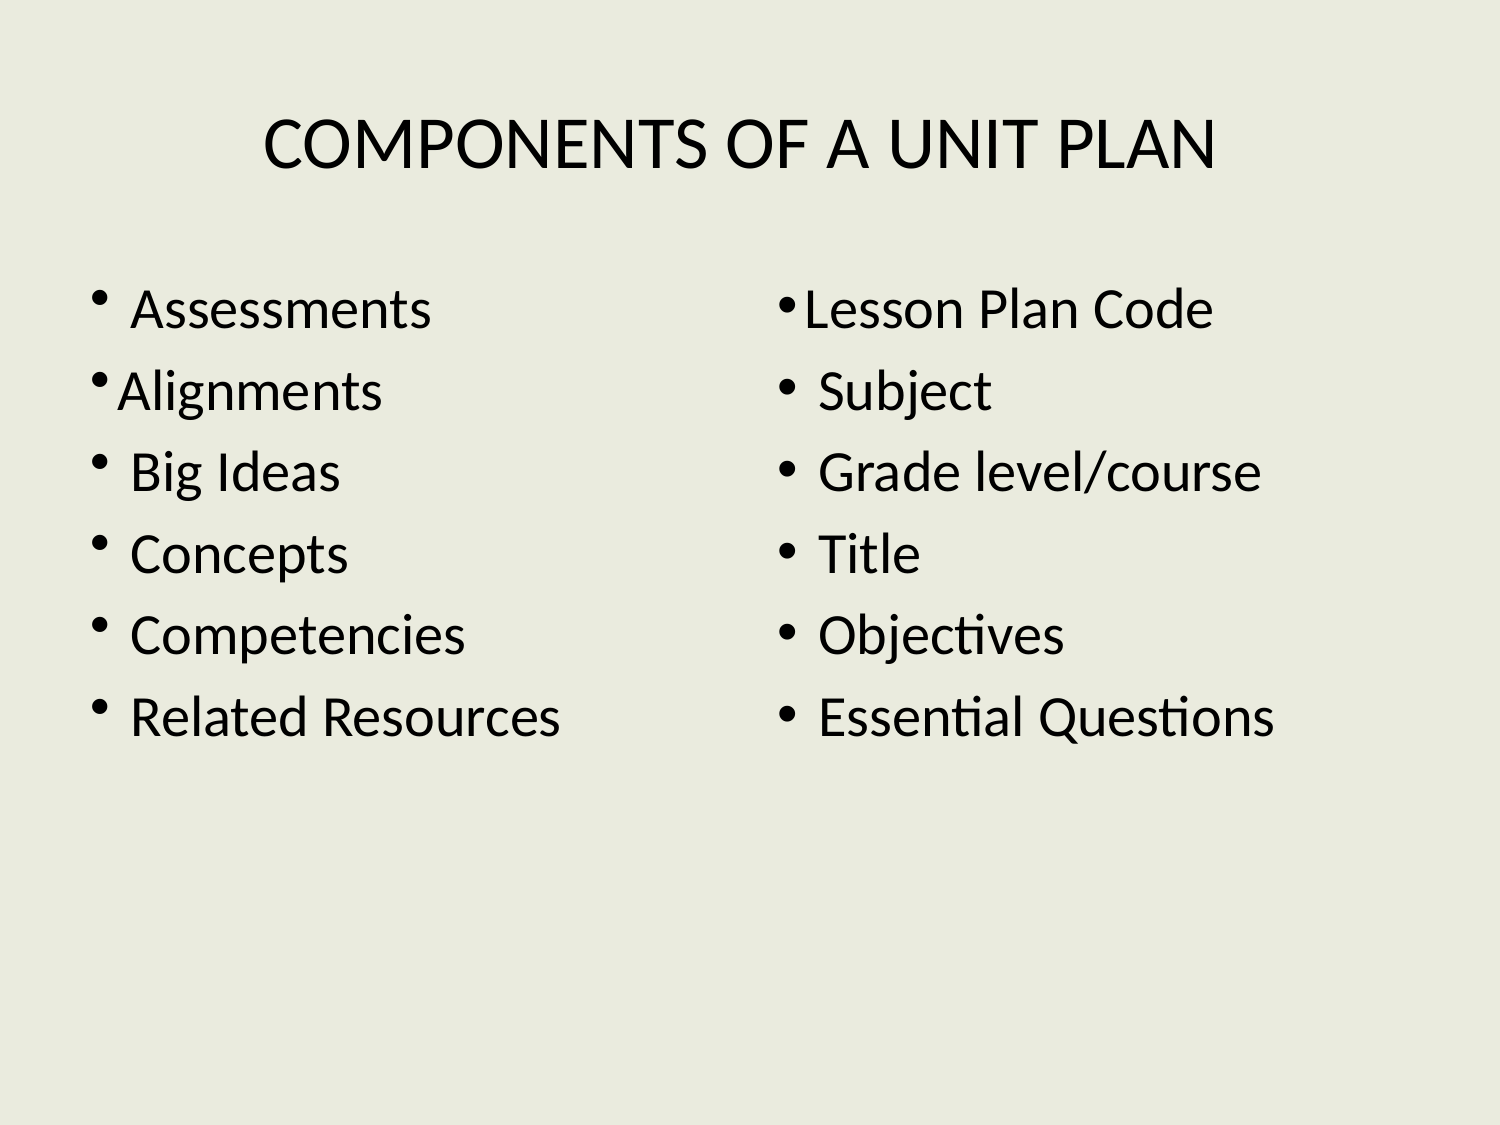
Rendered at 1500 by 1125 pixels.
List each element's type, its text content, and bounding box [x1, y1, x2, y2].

list Assessments Alignments Big Ideas Concepts Competencies Related Resources [75, 262, 738, 1005]
title COMPONENTS OF A UNIT PLAN [75, 45, 1425, 233]
list Lesson Plan Code Subject Grade level/course Title Objectives Essential Questions [762, 262, 1425, 1005]
